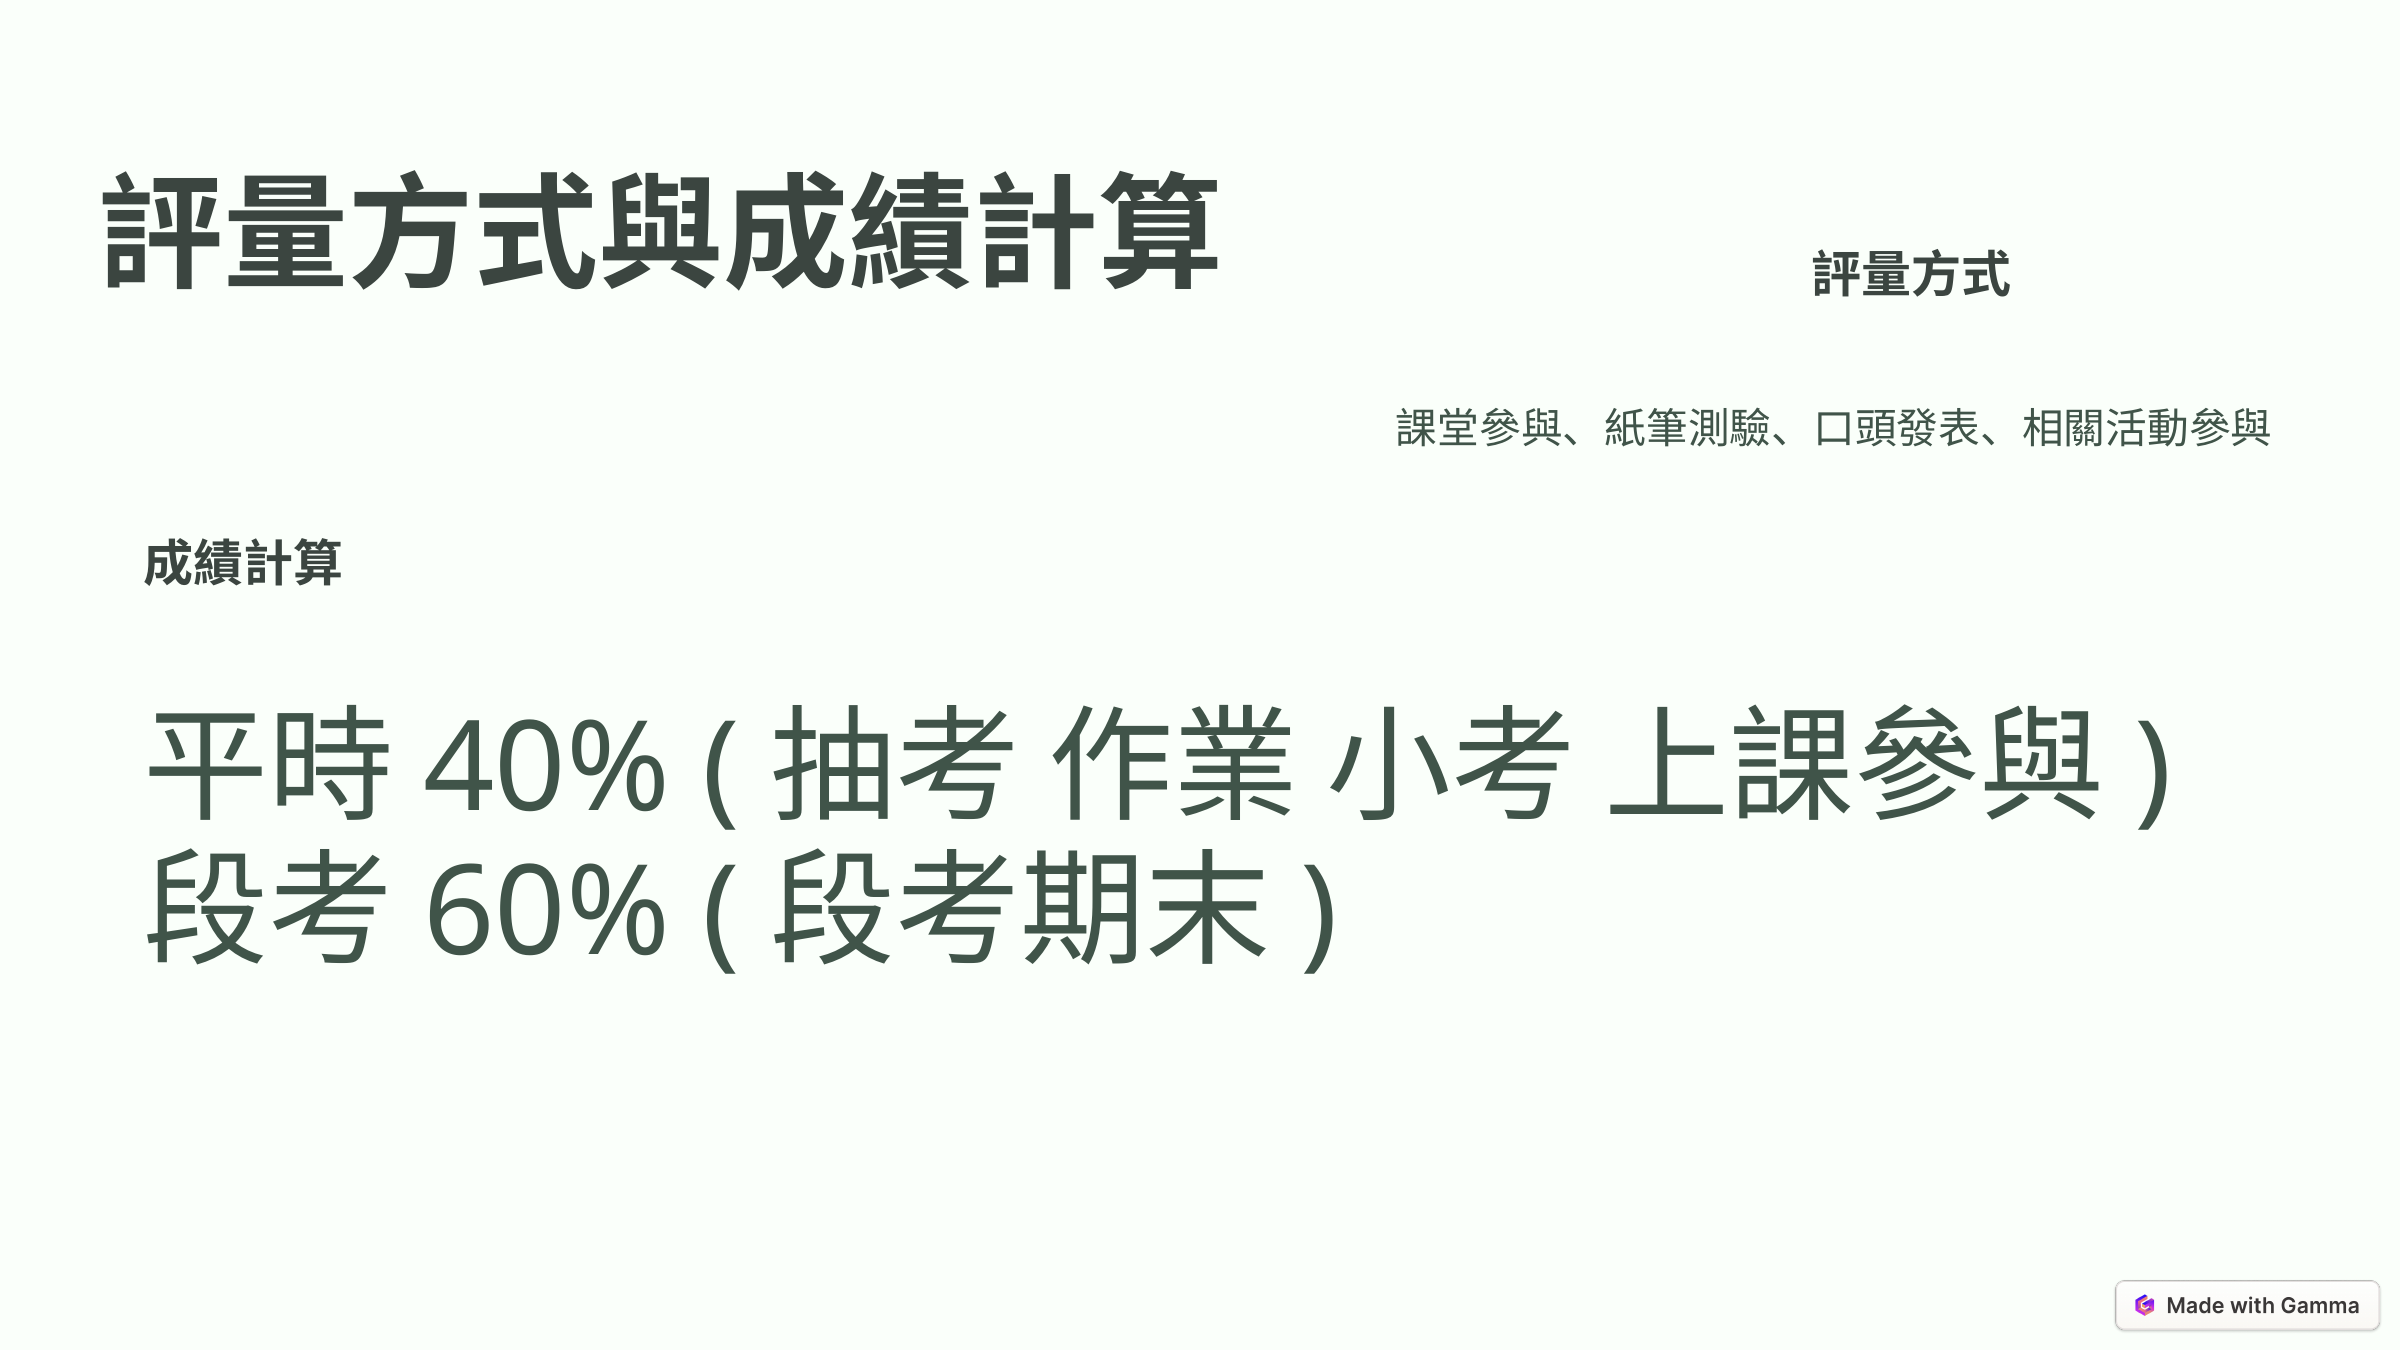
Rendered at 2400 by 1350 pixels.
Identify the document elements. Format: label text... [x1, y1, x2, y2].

text_box 評量方式與成績計算 [98, 177, 1290, 335]
text_box 平時40% (抽考 作業 小考 上課參與) 段考60% (段考期末) [143, 691, 1250, 1025]
text_box 成績計算 [143, 529, 650, 593]
text_box 課堂參與、紙筆測驗、口頭發表、相關活動參與 [1329, 386, 2339, 452]
text_box 評量方式 [1658, 239, 2165, 304]
picture [2106, 1271, 2389, 1339]
